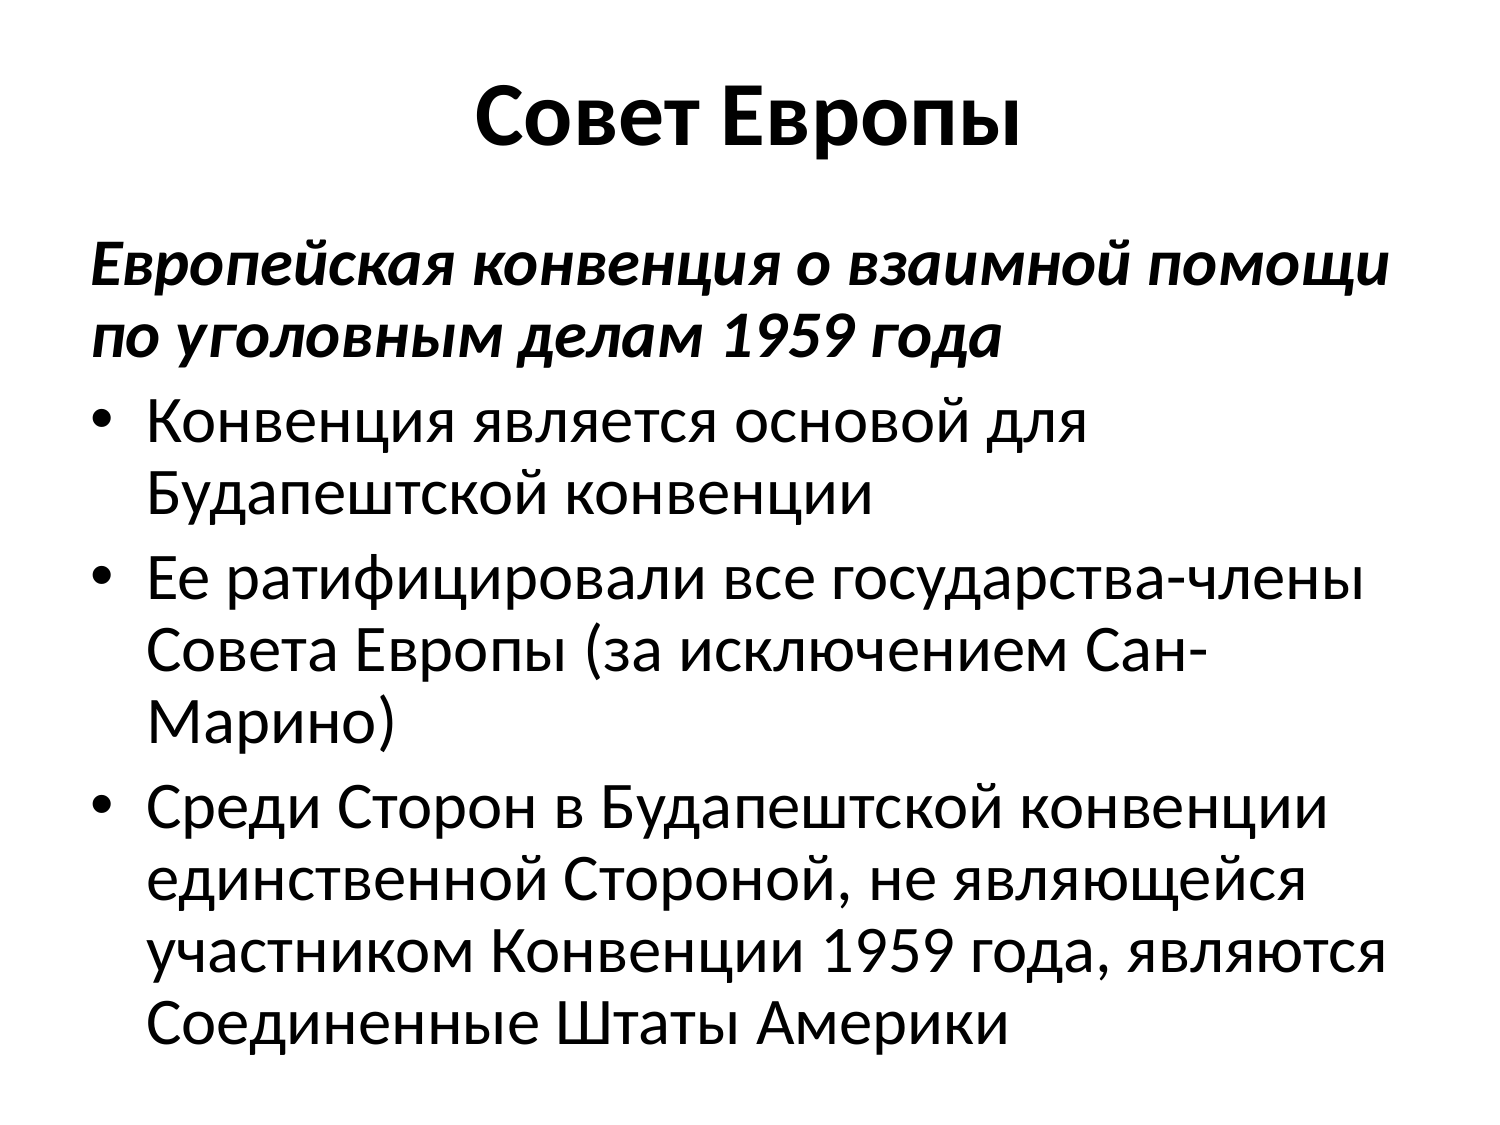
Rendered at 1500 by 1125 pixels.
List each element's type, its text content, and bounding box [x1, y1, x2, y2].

list Европейская конвенция о взаимной помощи по уголовным делам 1959 года Конвенция является основой для Будапештской конвенции Ее ратифицировали все государства-члены Совета Европы (за исключением Сан-Марино) Среди Сторон в Будапештской конвенции единственной Стороной, не являющейся участником Конвенции 1959 года, являются Соединенные Штаты Америки [75, 220, 1425, 1068]
title Совет Европы [75, 45, 1425, 172]
